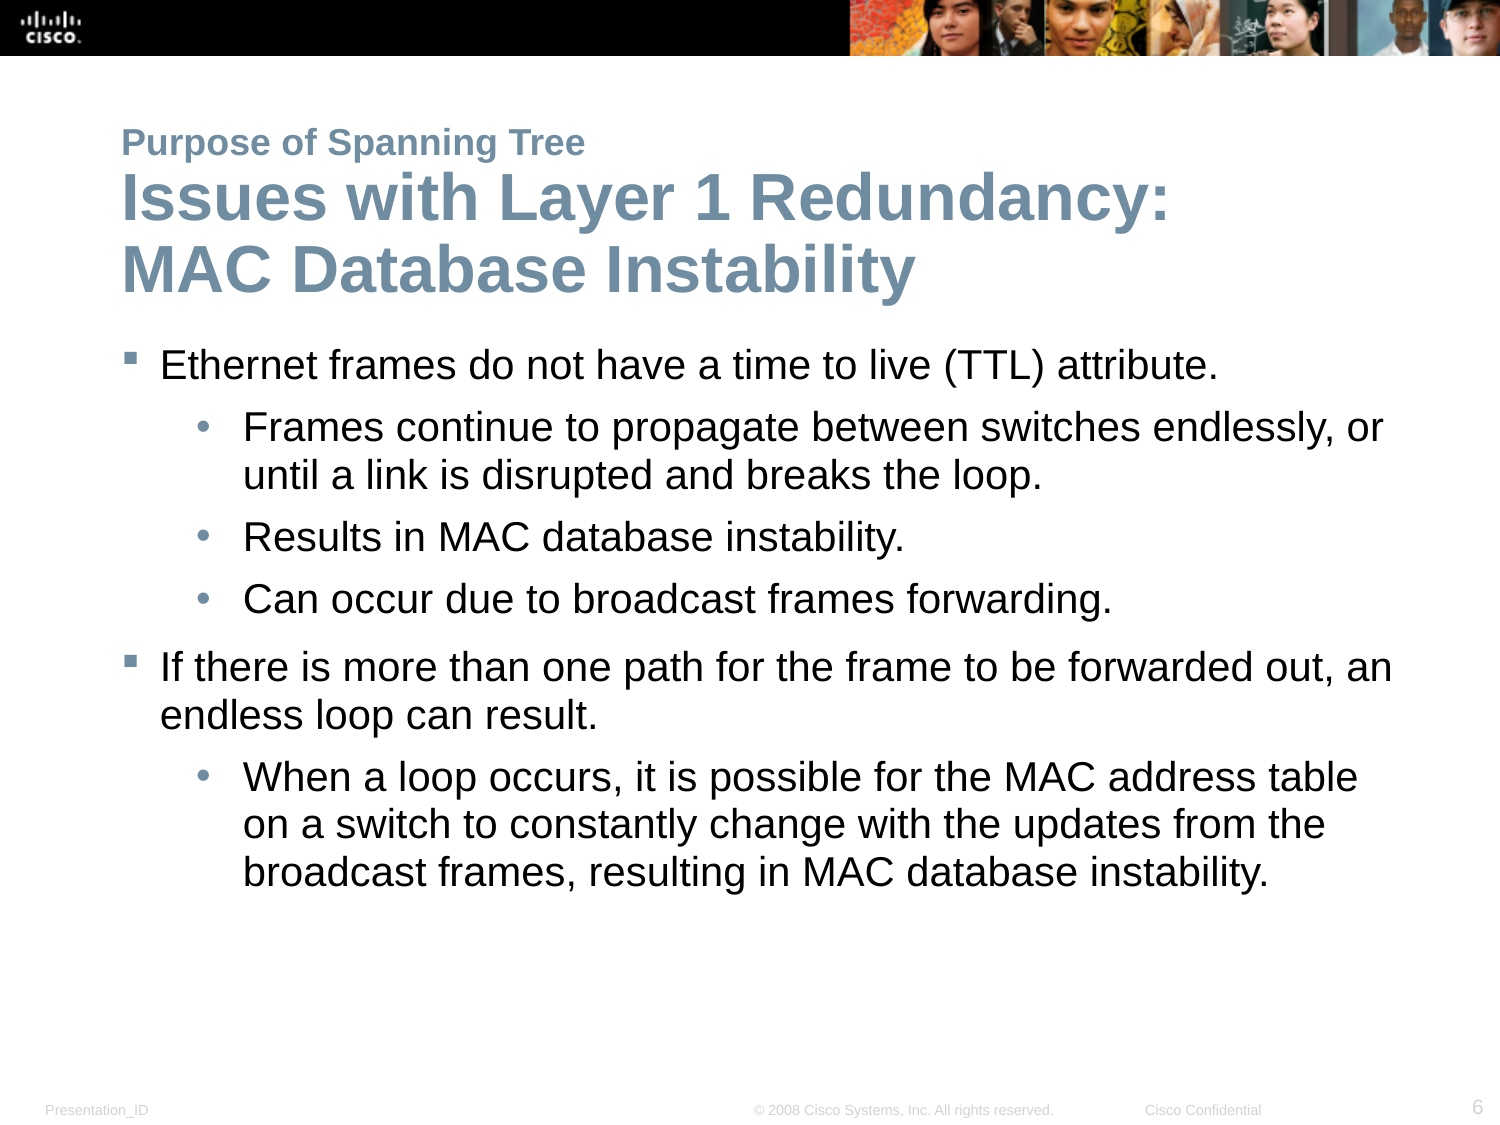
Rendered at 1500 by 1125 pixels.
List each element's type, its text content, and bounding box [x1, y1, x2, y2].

title Purpose of Spanning Tree Issues with Layer 1 Redundancy: MAC Database Instability [107, 175, 1444, 314]
list Ethernet frames do not have a time to live (TTL) attribute. Frames continue to propagate between switches endlessly, or until a link is disrupted and breaks the loop. Results in MAC database instability. Can occur due to broadcast frames forwarding. If there is more than one path for the frame to be forwarded out, an endless loop can result. When a loop occurs, it is possible for the MAC address table on a switch to constantly change with the updates from the broadcast frames, resulting in MAC database instability. [107, 334, 1411, 965]
picture [0, 0, 1500, 56]
